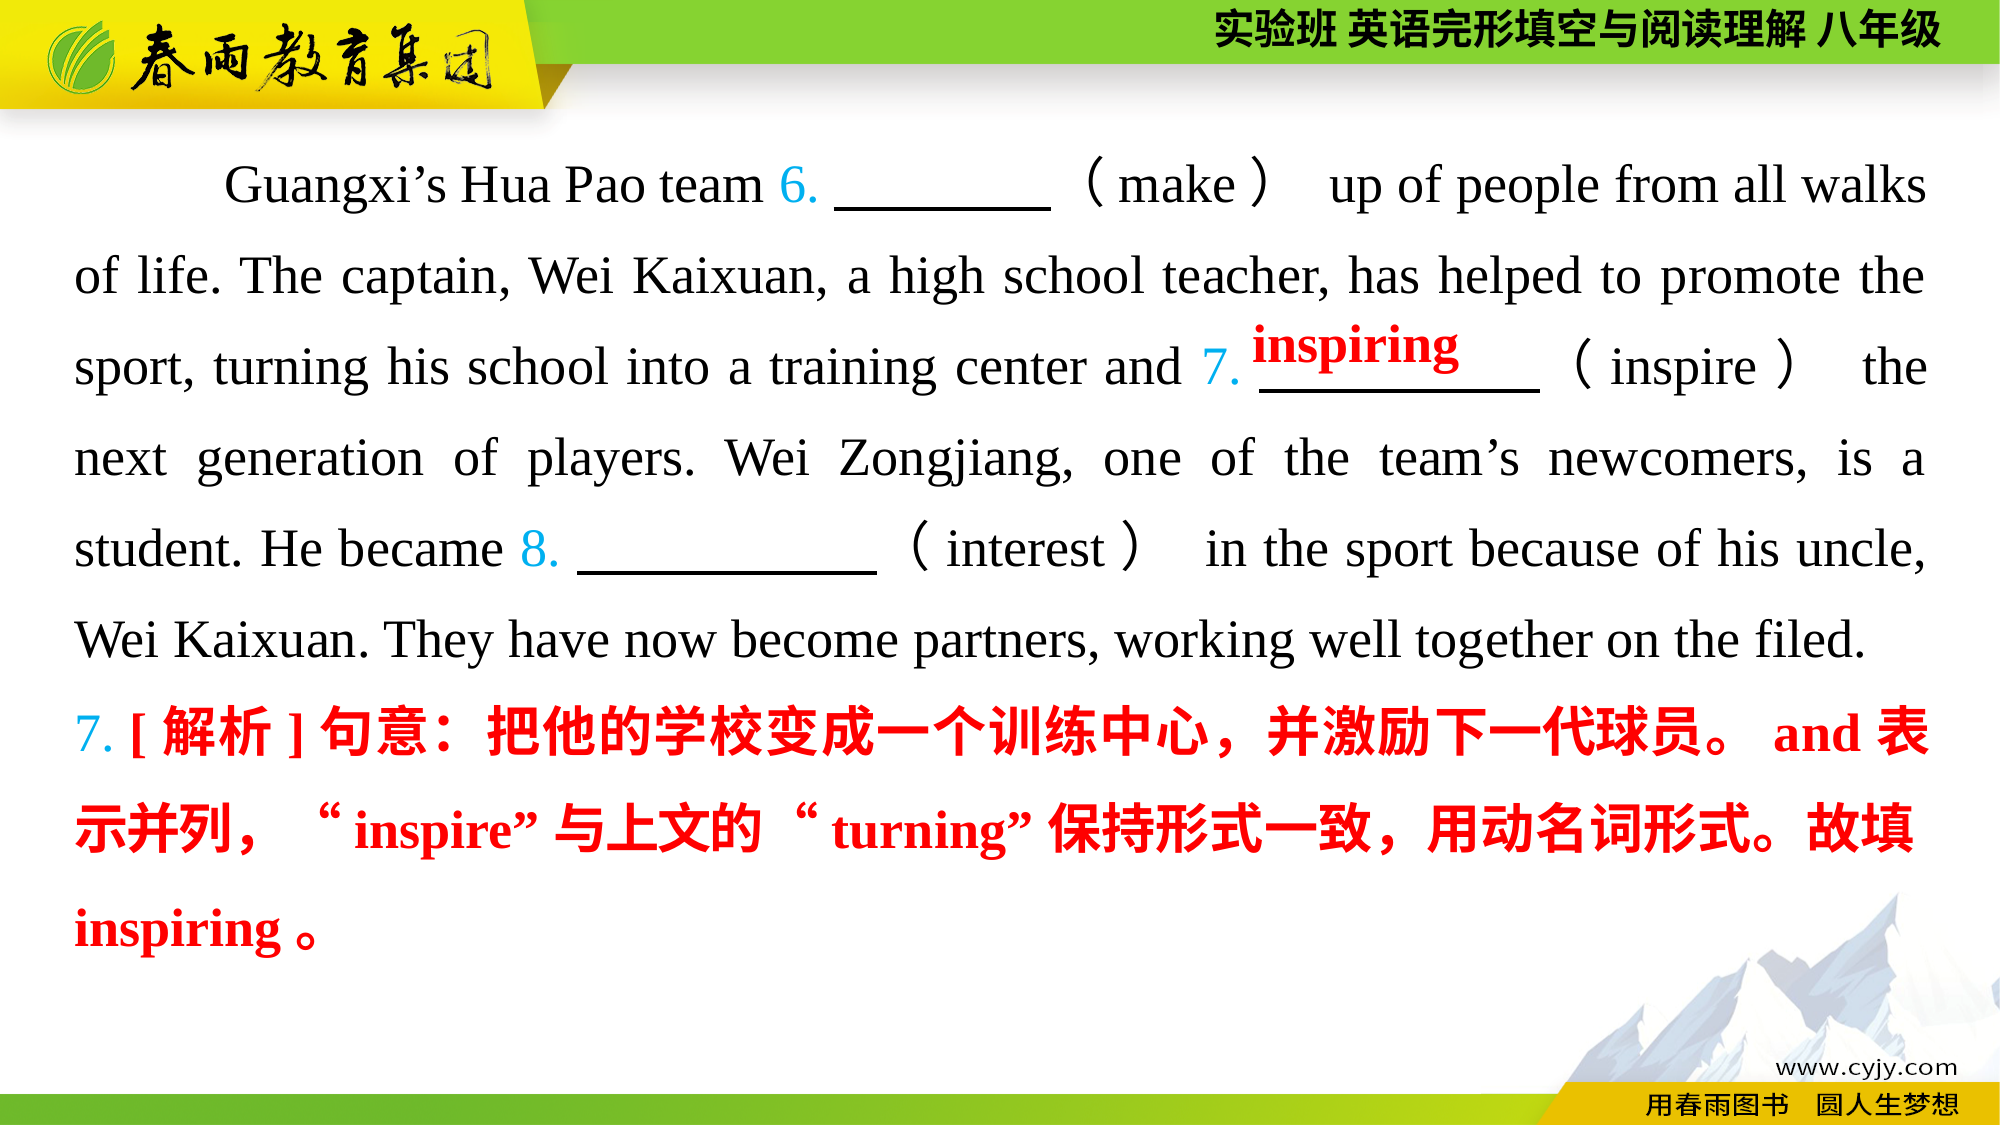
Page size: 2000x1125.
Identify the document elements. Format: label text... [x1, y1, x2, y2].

picture [0, 0, 2000, 1125]
list Guangxi’s Hua Pao team 6. （make） up of people from all walks of life. The captain, Wei Kaixuan, a high school teacher, has helped to promote the sport, turning his school into a training center and 7. （inspire） the next generation of players. Wei Zongjiang, one of the team’s newcomers, is a student. He became 8. （interest） in the sport because of his uncle, Wei Kaixuan. They have now become partners, working well together on the filed. [59, 115, 1944, 657]
text_box inspiring [1237, 301, 1476, 381]
text_box 7. [解析]句意：把他的学校变成一个训练中心，并激励下一代球员。and表示并列，“inspire”与上文的“turning”保持形式一致，用动名词形式。故填inspiring。 [59, 657, 1944, 965]
